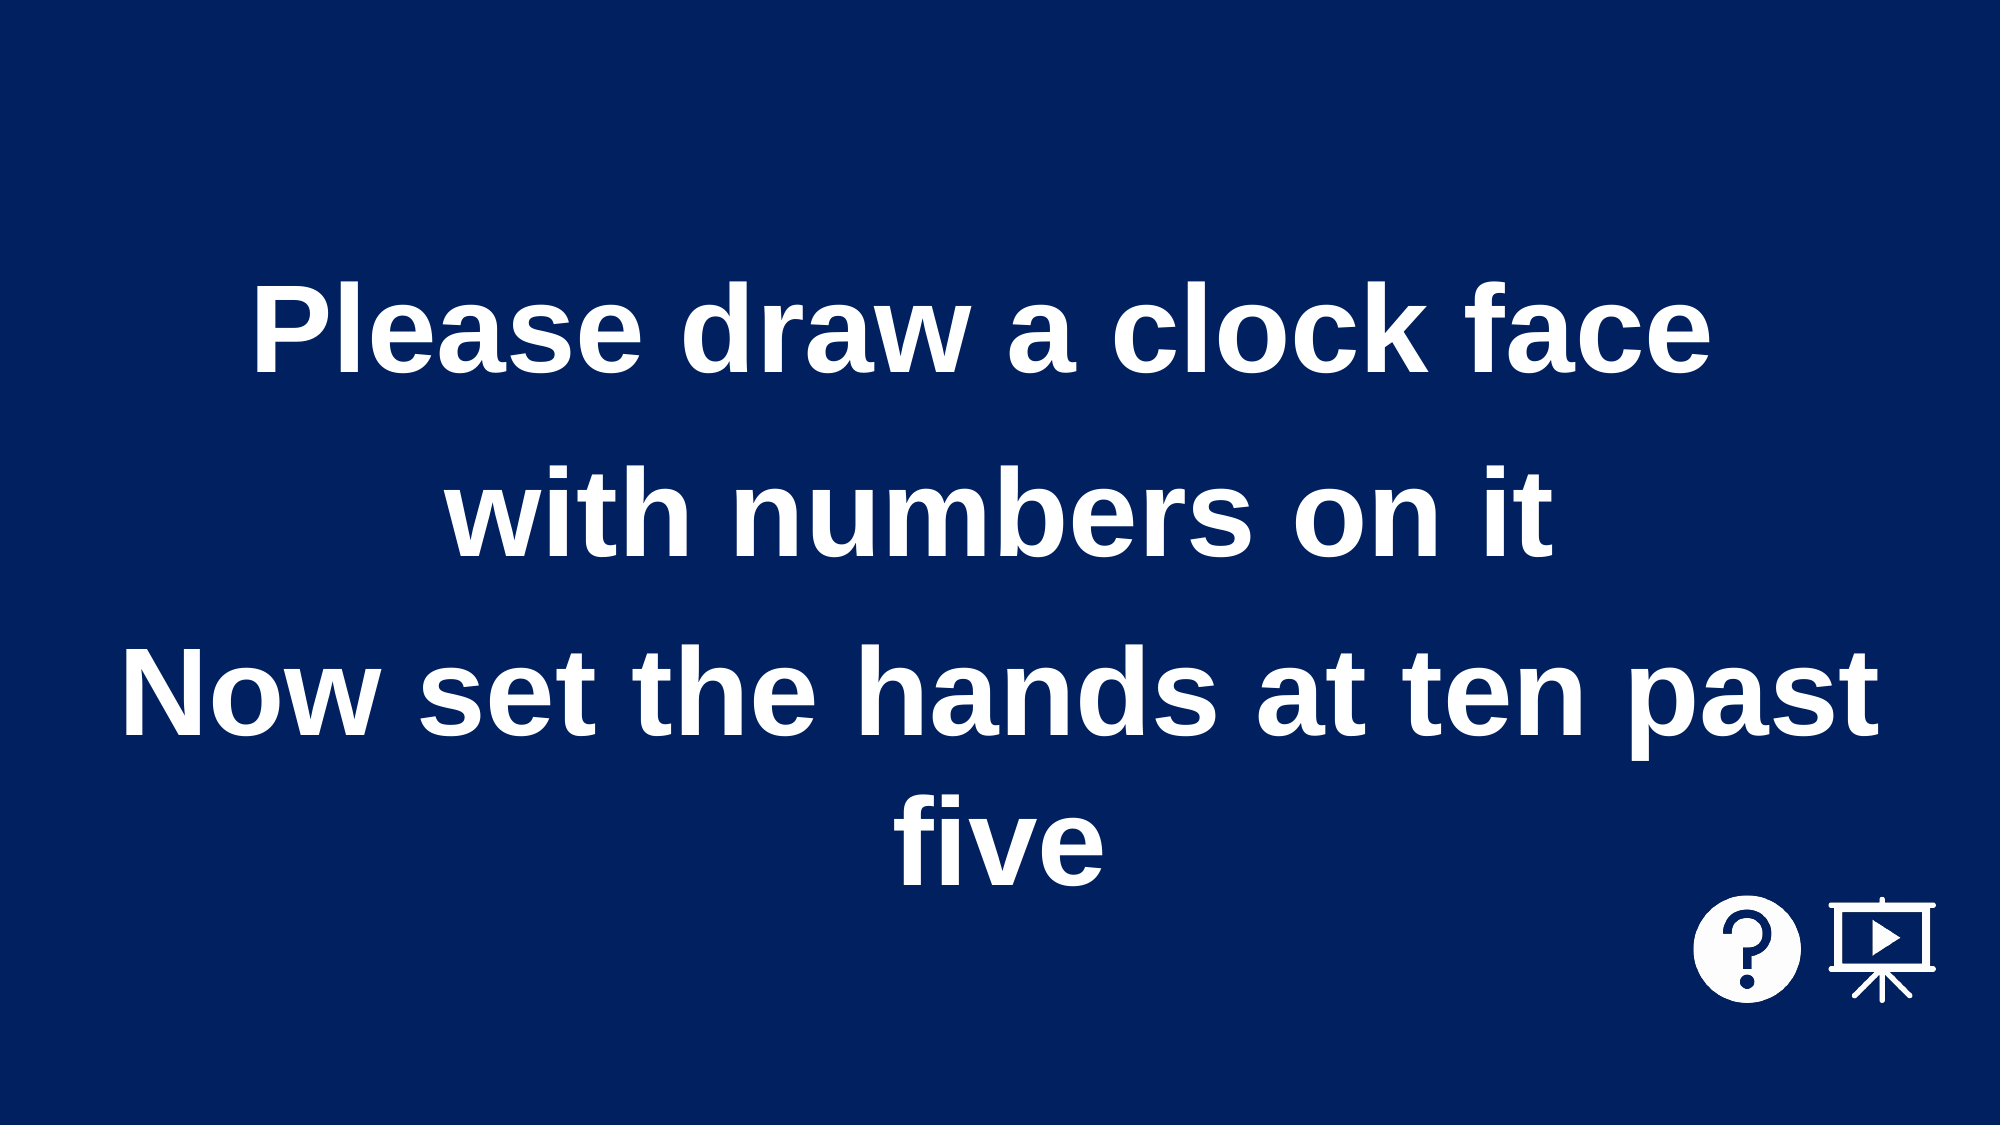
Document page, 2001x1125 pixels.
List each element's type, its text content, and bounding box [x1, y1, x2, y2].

text_box with numbers on it [0, 423, 2000, 589]
text_box Now set the hands at ten past five [0, 603, 2000, 918]
picture [1679, 881, 1950, 1017]
text_box Please draw a clock face [0, 240, 2000, 405]
